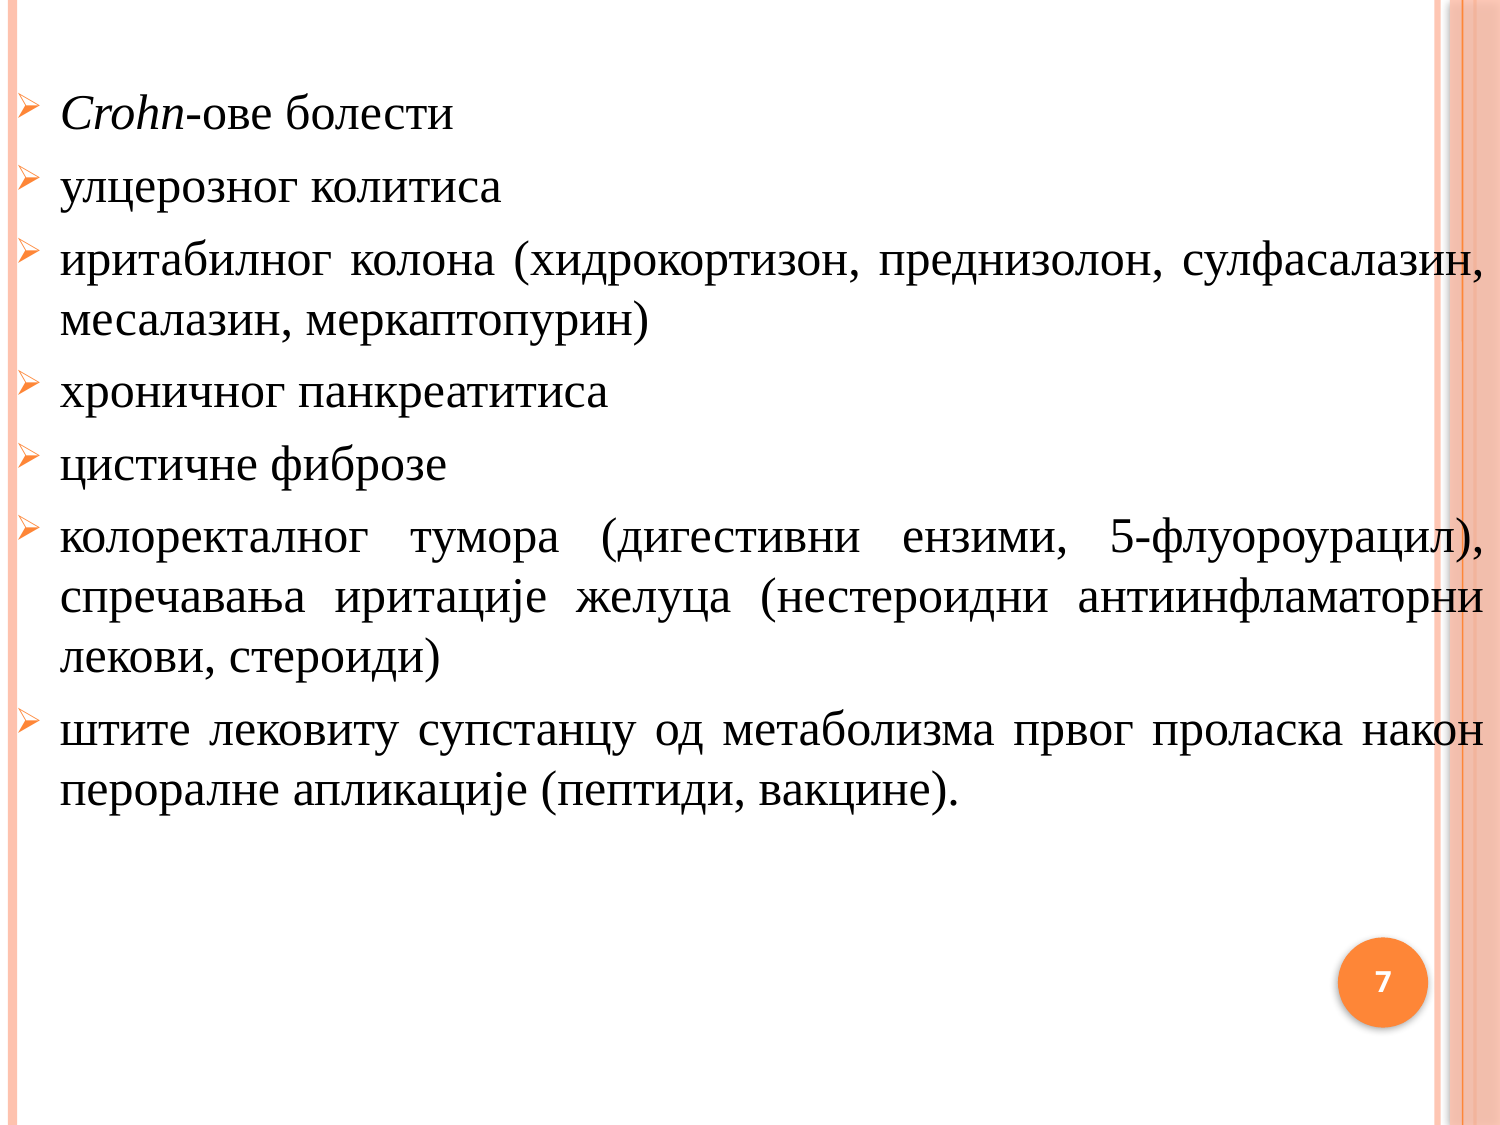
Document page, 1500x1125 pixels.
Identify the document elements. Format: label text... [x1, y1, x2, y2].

list Crohn-ове болести улцерозног колитиса иритабилног колона (хидрокортизон, преднизолон, сулфасалазин, месалазин, меркаптопурин) хроничног панкреатитиса цистичне фиброзе колоректалног тумора (дигестивни ензими, 5-флуороурацил), спречавања иритације желуца (нестероидни антиинфламаторни лекови, стероиди) штите лековиту супстанцу од метаболизма првог проласка након пероралне апликације (пептиди, вакцине). [0, 0, 1500, 1125]
